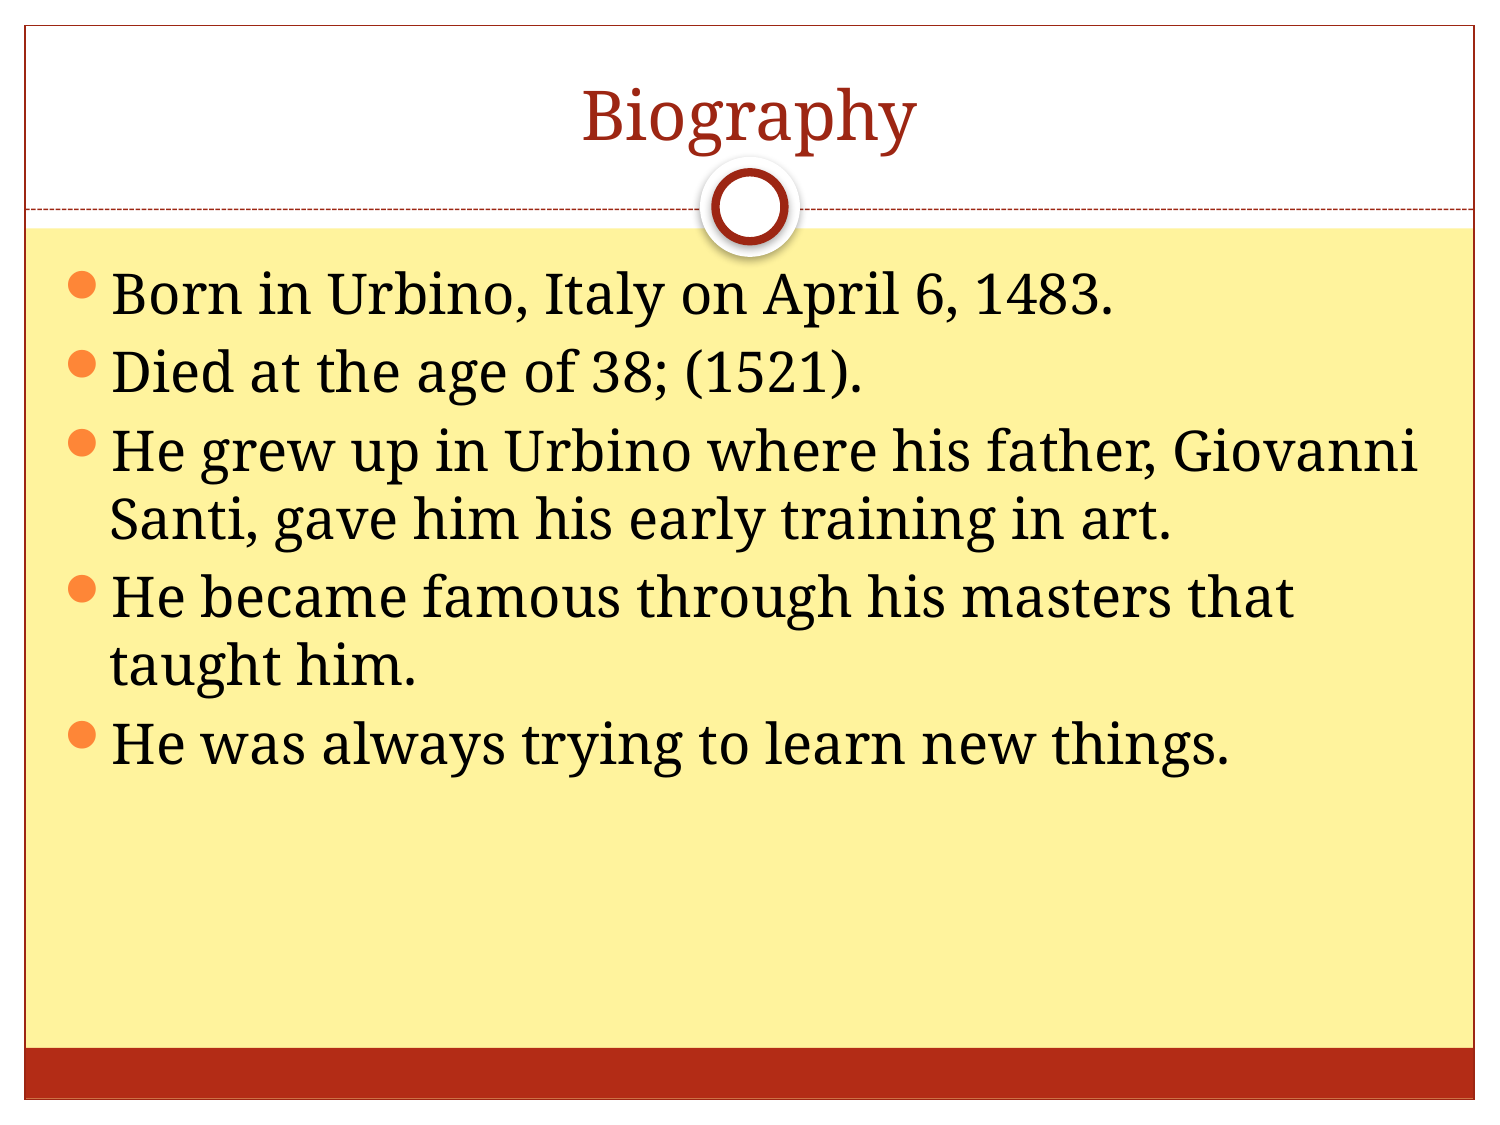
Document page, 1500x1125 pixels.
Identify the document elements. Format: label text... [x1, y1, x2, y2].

title Biography [49, 37, 1450, 162]
list Born in Urbino, Italy on April 6, 1483. Died at the age of 38; (1521). He grew up in Urbino where his father, Giovanni Santi, gave him his early training in art. He became famous through his masters that taught him. He was always trying to learn new things. [49, 250, 1445, 1001]
